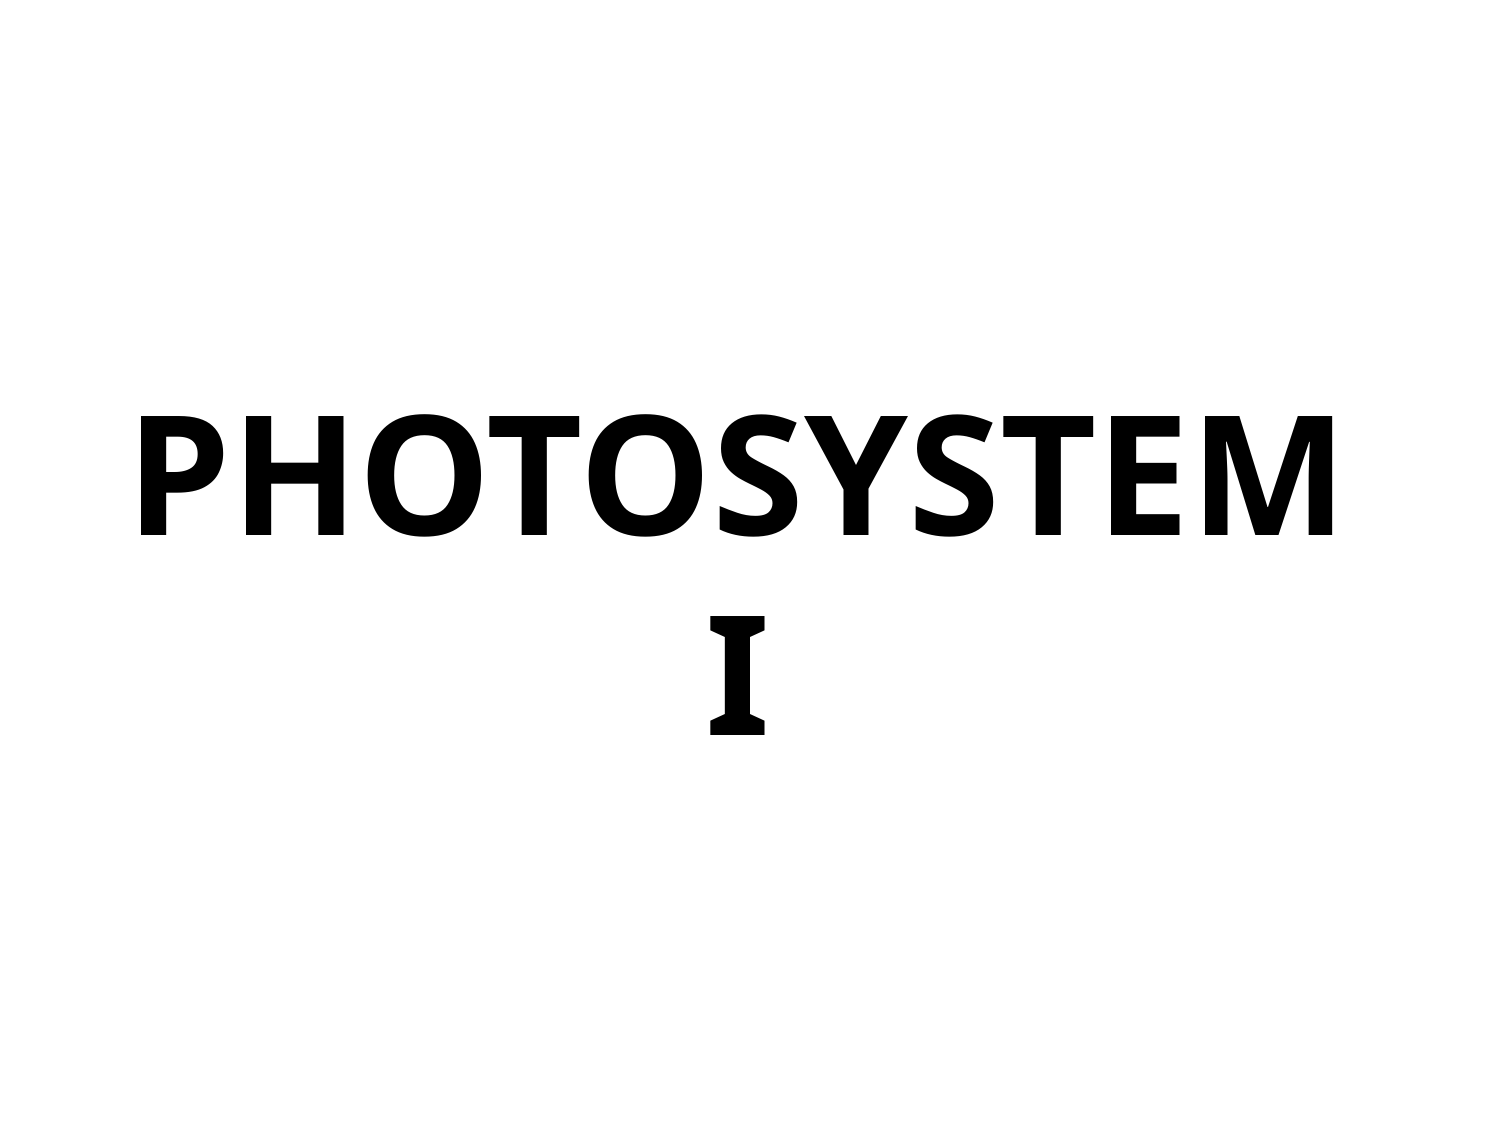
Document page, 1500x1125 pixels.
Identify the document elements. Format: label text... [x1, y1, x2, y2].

title PHOTOSYSTEM I [62, 474, 1413, 663]
